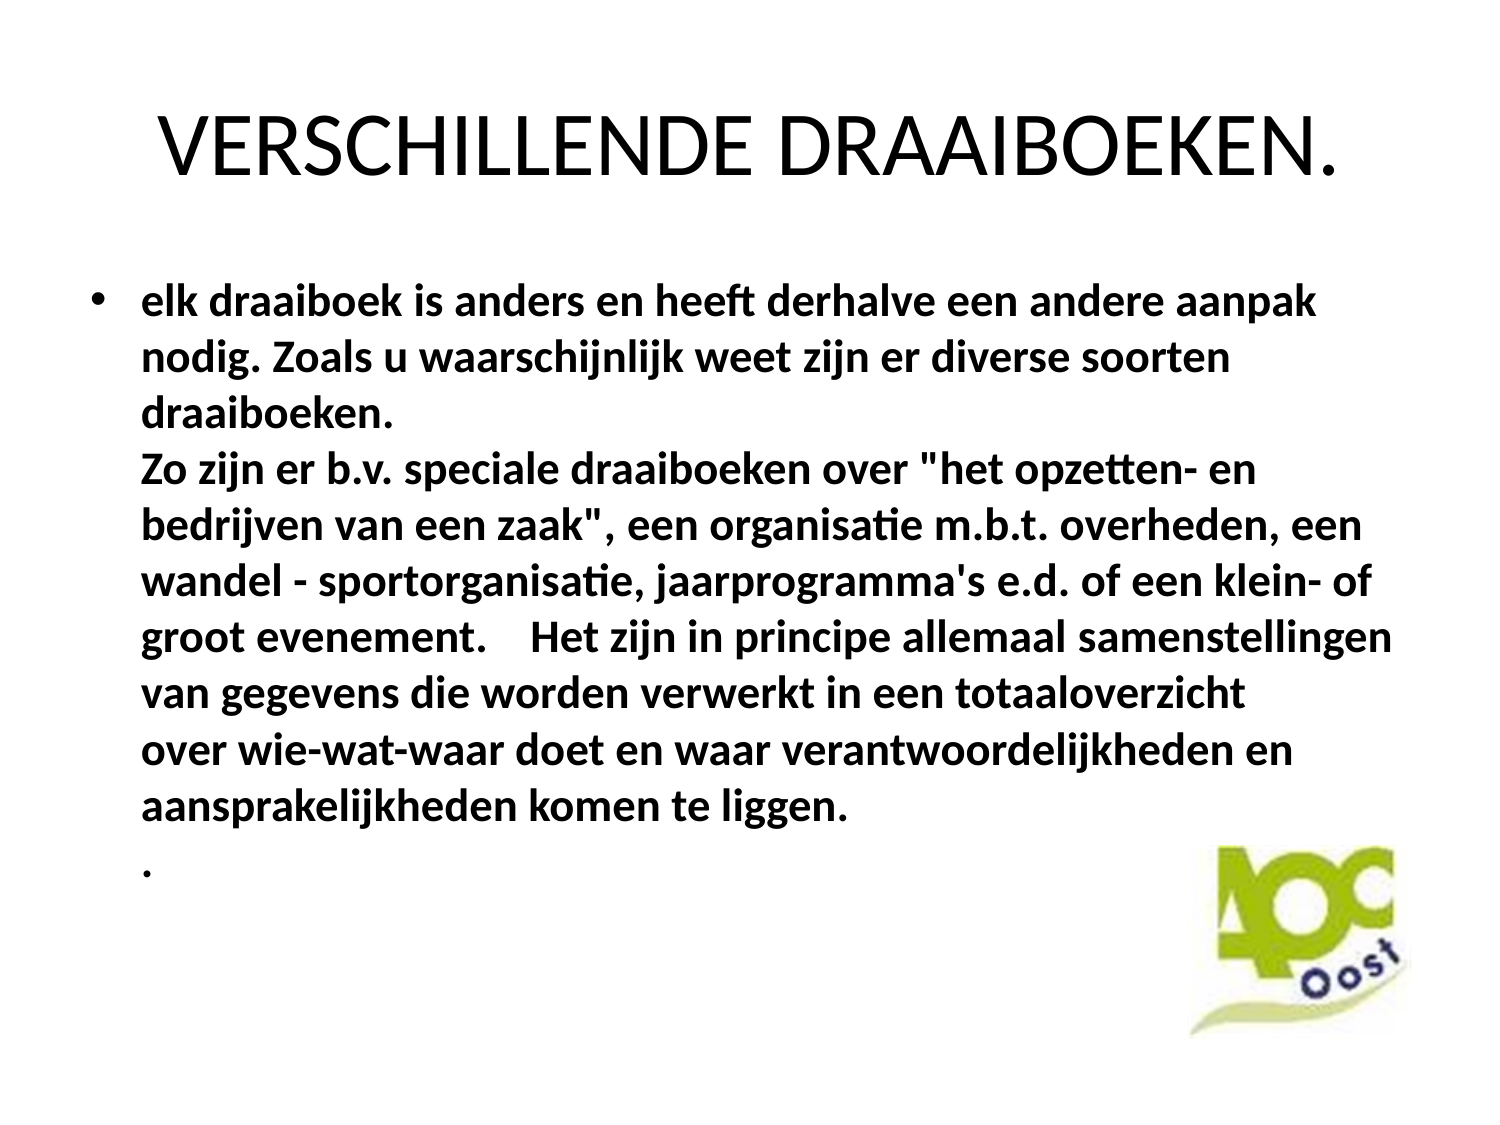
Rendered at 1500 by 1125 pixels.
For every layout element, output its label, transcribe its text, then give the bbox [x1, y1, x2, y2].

title VERSCHILLENDE DRAAIBOEKEN. [75, 45, 1425, 233]
picture [1186, 845, 1413, 1040]
list elk draaiboek is anders en heeft derhalve een andere aanpak nodig. Zoals u waarschijnlijk weet zijn er diverse soorten draaiboeken. Zo zijn er b.v. speciale draaiboeken over "het opzetten- en bedrijven van een zaak", een organisatie m.b.t. overheden, een wandel - sportorganisatie, jaarprogramma's e.d. of een klein- of groot evenement. Het zijn in principe allemaal samenstellingen van gegevens die worden verwerkt in een totaaloverzicht over wie-wat-waar doet en waar verantwoordelijkheden en aansprakelijkheden komen te liggen. . [75, 262, 1425, 1005]
